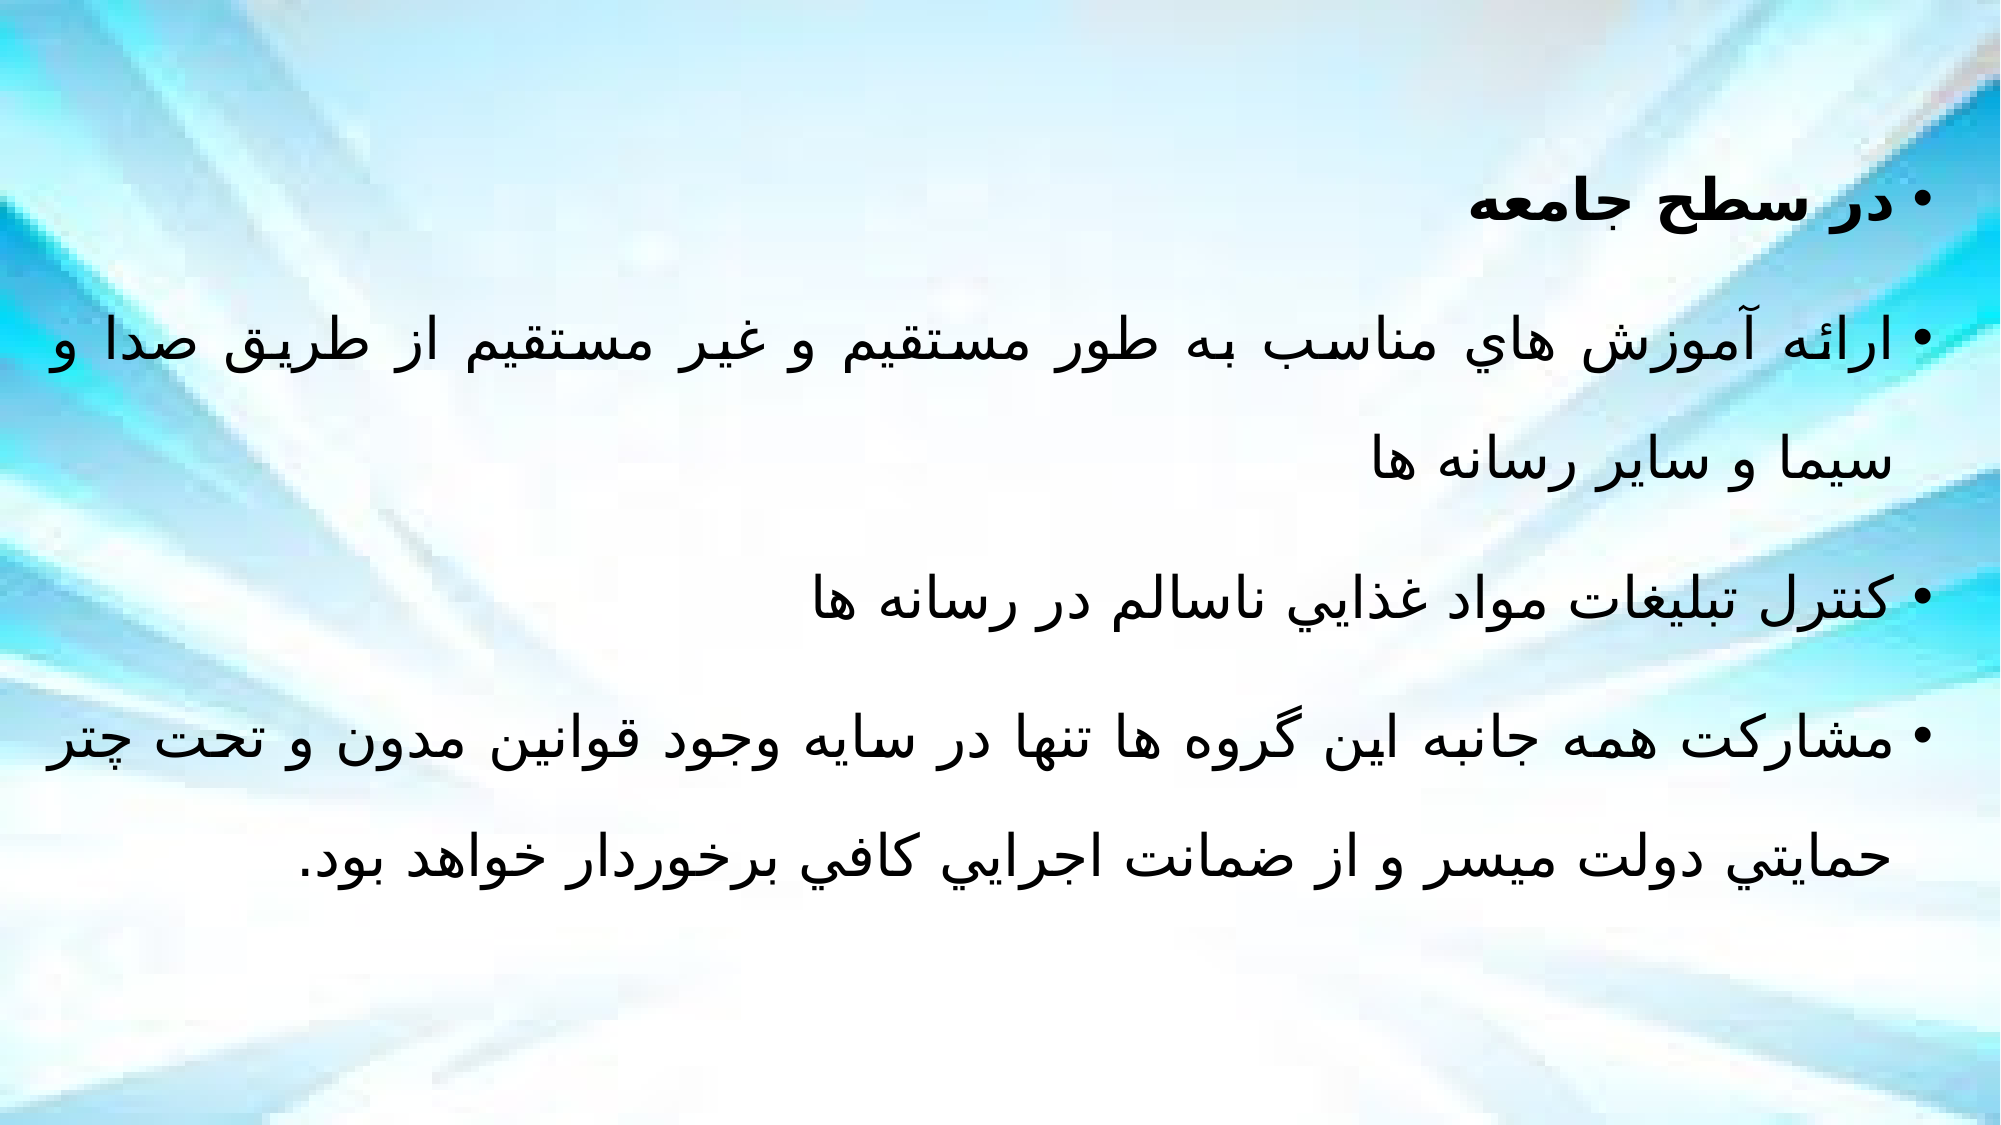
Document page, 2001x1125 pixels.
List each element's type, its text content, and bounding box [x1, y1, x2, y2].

list در سطح جامعه ارائه آموزش هاي مناسب به طور مستقيم و غير مستقيم از طريق صدا و سيما و ساير رسانه ها كنترل تبليغات مواد غذايي ناسالم در رسانه ها مشاركت همه جانبه اين گروه ها تنها در سايه وجود قوانين مدون و تحت چتر حمايتي دولت ميسر و از ضمانت اجرايي كافي برخوردار خواهد بود. [31, 105, 1948, 1067]
picture [0, 0, 2001, 1125]
